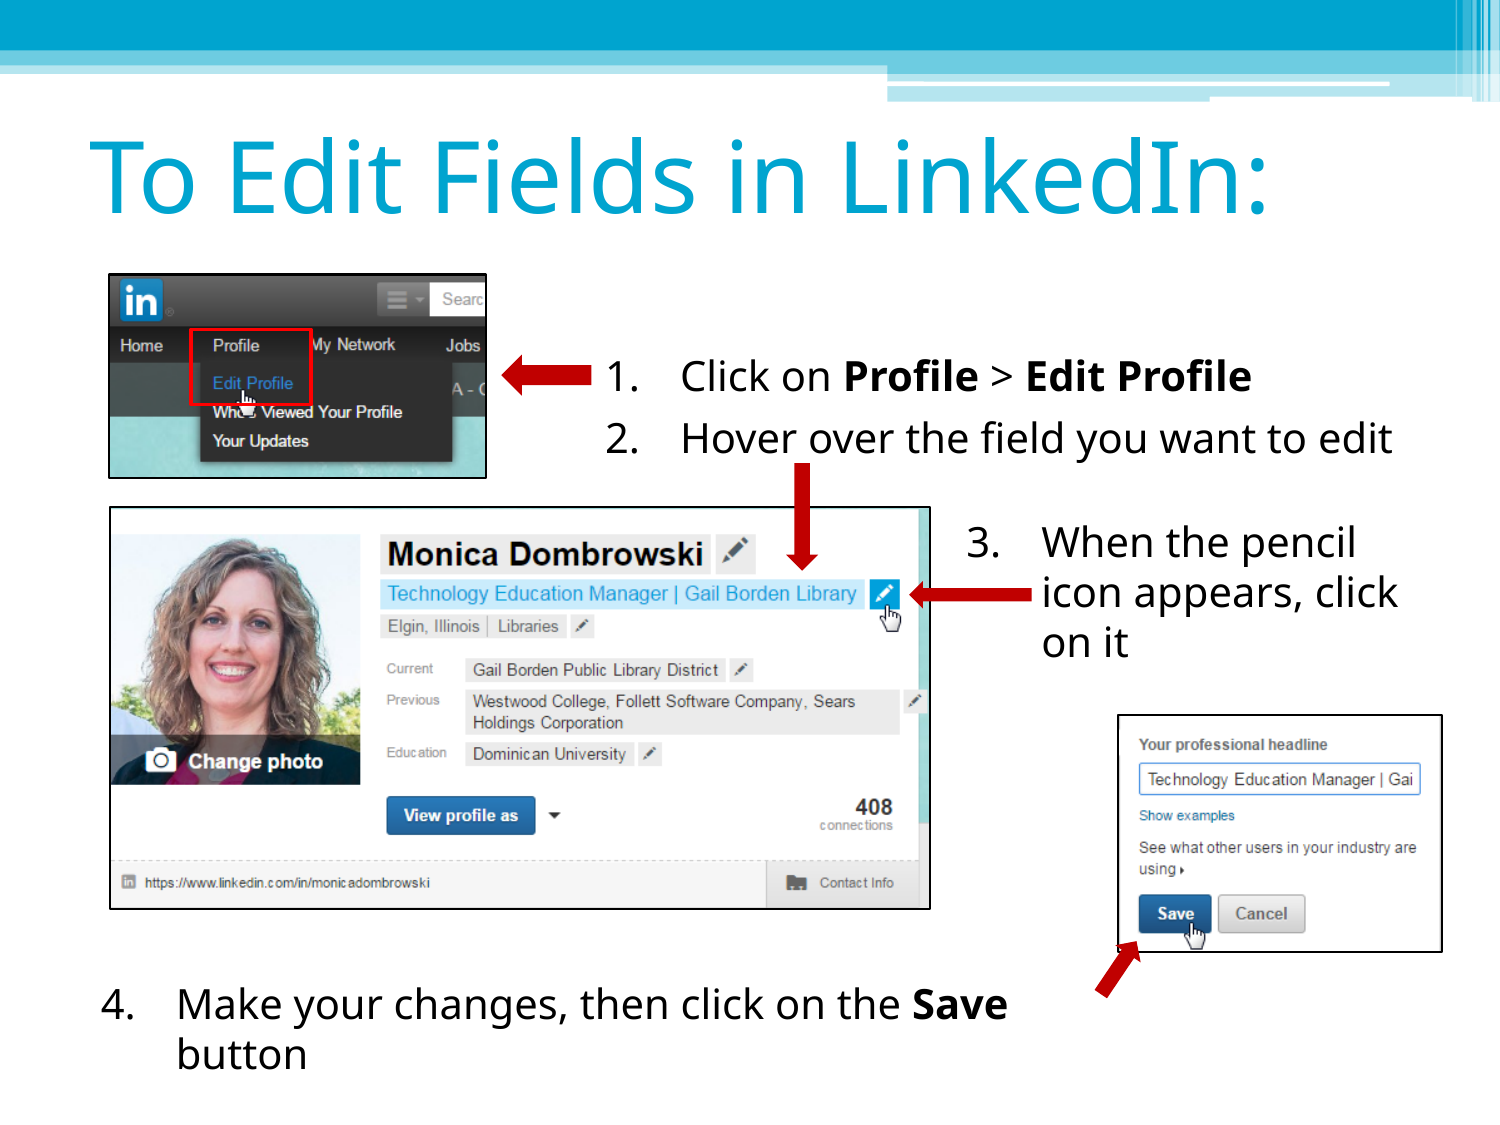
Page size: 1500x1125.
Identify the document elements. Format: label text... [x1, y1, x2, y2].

text_box [794, 463, 810, 508]
text_box [501, 354, 592, 396]
picture [1119, 715, 1441, 951]
picture [109, 275, 485, 477]
text_box Click on Profile > Edit Profile Hover over the field you want to edit [590, 342, 1415, 470]
text_box [1094, 951, 1141, 999]
picture [110, 508, 930, 909]
text_box Make your changes, then click on the Save button [85, 970, 1123, 1086]
text_box When the pencil icon appears, click on it [951, 508, 1452, 674]
text_box [930, 588, 1032, 602]
title To Edit Fields in LinkedIn: [75, 85, 1425, 261]
